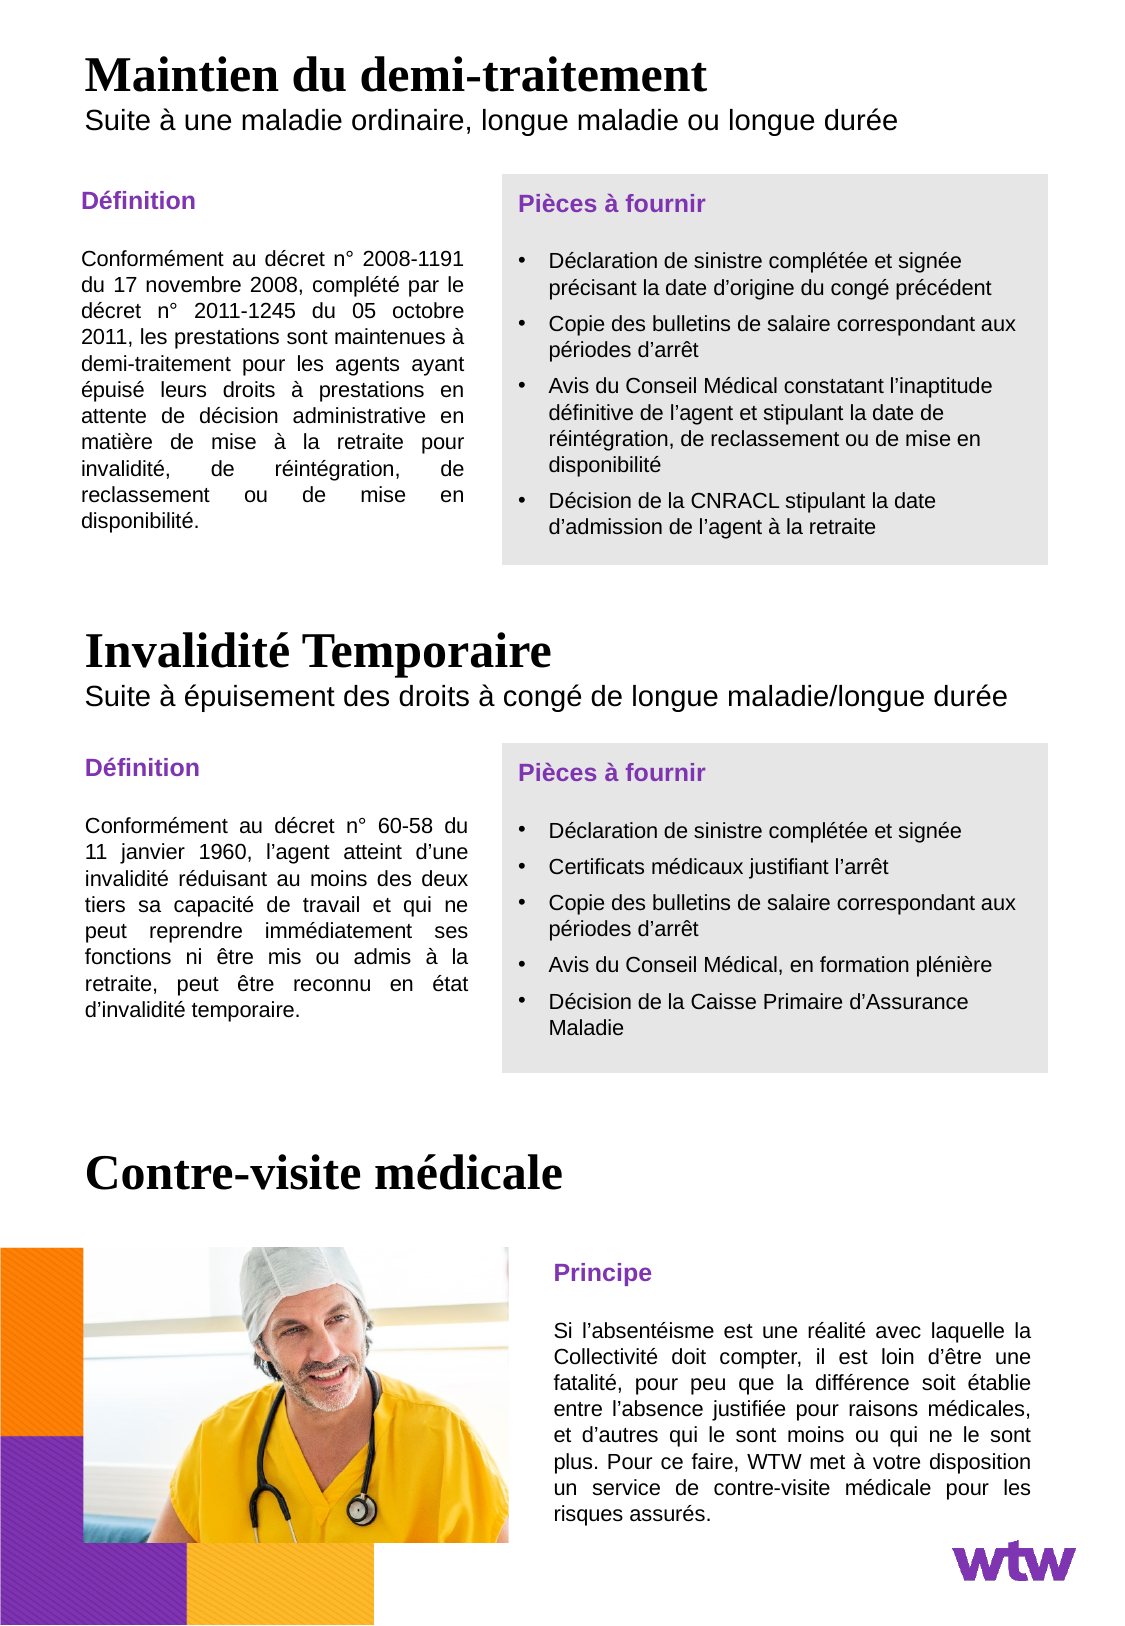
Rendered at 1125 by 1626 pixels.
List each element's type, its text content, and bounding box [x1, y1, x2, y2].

picture [952, 1540, 1076, 1581]
text_box Principe Si l’absentéisme est une réalité avec laquelle la Collectivité doit compter, il est loin d’être une fatalité, pour peu que la différence soit établie entre l’absence justifiée pour raisons médicales, et d’autres qui le sont moins ou qui ne le sont plus. Pour ce faire, WTW met à votre disposition un service de contre-visite médicale pour les risques assurés. [538, 1248, 1047, 1534]
text_box Pièces à fournir Déclaration de sinistre complétée et signée Certificats médicaux justifiant l’arrêt Copie des bulletins de salaire correspondant aux périodes d’arrêt Avis du Conseil Médical, en formation plénière Décision de la Caisse Primaire d’Assurance Maladie [502, 743, 1048, 1073]
text_box Pièces à fournir Déclaration de sinistre complétée et signée précisant la date d’origine du congé précédent Copie des bulletins de salaire correspondant aux périodes d’arrêt Avis du Conseil Médical constatant l’inaptitude définitive de l’agent et stipulant la date de réintégration, de reclassement ou de mise en disponibilité Décision de la CNRACL stipulant la date d’admission de l’agent à la retraite [502, 174, 1048, 565]
text_box Définition Conformément au décret n° 60-58 du 11 janvier 1960, l’agent atteint d’une invalidité réduisant au moins des deux tiers sa capacité de travail et qui ne peut reprendre immédiatement ses fonctions ni être mis ou admis à la retraite, peut être reconnu en état d’invalidité temporaire. [70, 744, 484, 1029]
text_box Définition Conformément au décret n° 2008-1191 du 17 novembre 2008, complété par le décret n° 2011-1245 du 05 octobre 2011, les prestations sont maintenues à demi-traitement pour les agents ayant épuisé leurs droits à prestations en attente de décision administrative en matière de mise à la retraite pour invalidité, de réintégration, de reclassement ou de mise en disponibilité. [66, 177, 480, 541]
picture [0, 1247, 509, 1625]
text_box Maintien du demi-traitement Suite à une maladie ordinaire, longue maladie ou longue durée [70, 0, 1047, 178]
text_box Contre-visite médicale [70, 1080, 1047, 1258]
text_box Invalidité Temporaire Suite à épuisement des droits à congé de longue maladie/longue durée [70, 576, 1047, 754]
